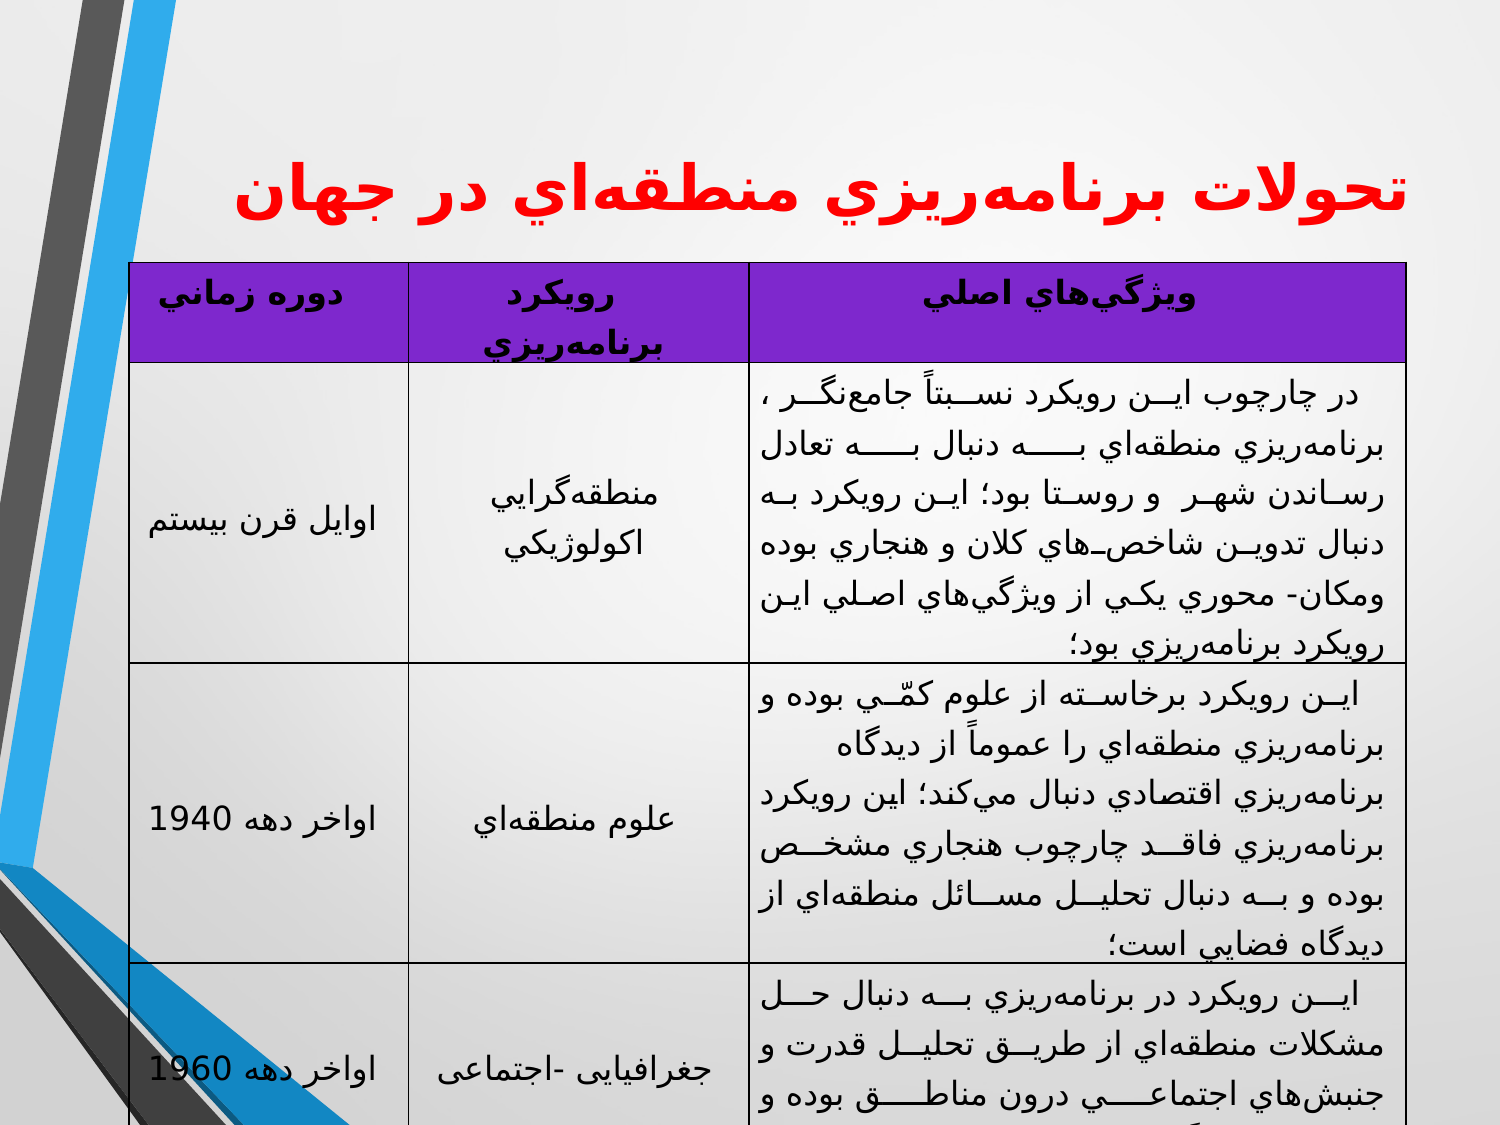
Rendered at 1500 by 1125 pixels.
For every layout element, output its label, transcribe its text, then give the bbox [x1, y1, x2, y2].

table_cell در چارچوب اين رويکرد نسبتاً جامع‌نگر ، برنامه‌ريزي منطقه‌اي به دنبال به تعادل رساندن شهر و روستا بود؛ اين رويکرد به دنبال تدوين شاخص‌هاي کلان و هنجاري بوده ومکان‌- محوري يکي از ويژگي‌هاي اصلي اين رويکرد برنامه‌ريزي بود؛ [750, 363, 1405, 662]
table_header دوره زماني [130, 263, 408, 362]
table_cell اوايل قرن بيستم [130, 363, 408, 662]
table_header ويژگي‌هاي اصلي [750, 263, 1405, 362]
table_cell منطقه‌گرايي اکولوژيکي [409, 363, 748, 662]
table_cell اواخر دهه 1960 [130, 964, 408, 1125]
table_header رويکرد برنامه‌ريزي [409, 263, 748, 362]
table_cell جغرافيایی -اجتماعی [409, 964, 748, 1125]
table_cell اين رويکرد برخاسته از علوم کمّي بوده و برنامه‌ريزي منطقه‌اي را عموماً از ديدگاه برنامه‌ريزي اقتصادي دنبال مي‌کند؛ اين رويکرد برنامه‌ريزي فاقد چارچوب هنجاري مشخص بوده و به دنبال تحليل مسائل منطقه‌اي از ديدگاه فضايي است؛ [750, 664, 1405, 962]
title تحولات برنامه‌ريزي منطقه‌اي در جهان [190, 22, 1455, 348]
table_cell علوم منطقه‌اي [409, 664, 748, 962]
table_cell اين رويکرد در برنامه‌ريزي به دنبال حل مشکلات منطقه‌اي از طريق تحليل قدرت و جنبش‌هاي اجتماعي درون مناطق بوده و رويکردي کاملاً هنجاري دارد. [750, 964, 1405, 1125]
table_cell اواخر دهه 1940 [130, 664, 408, 962]
